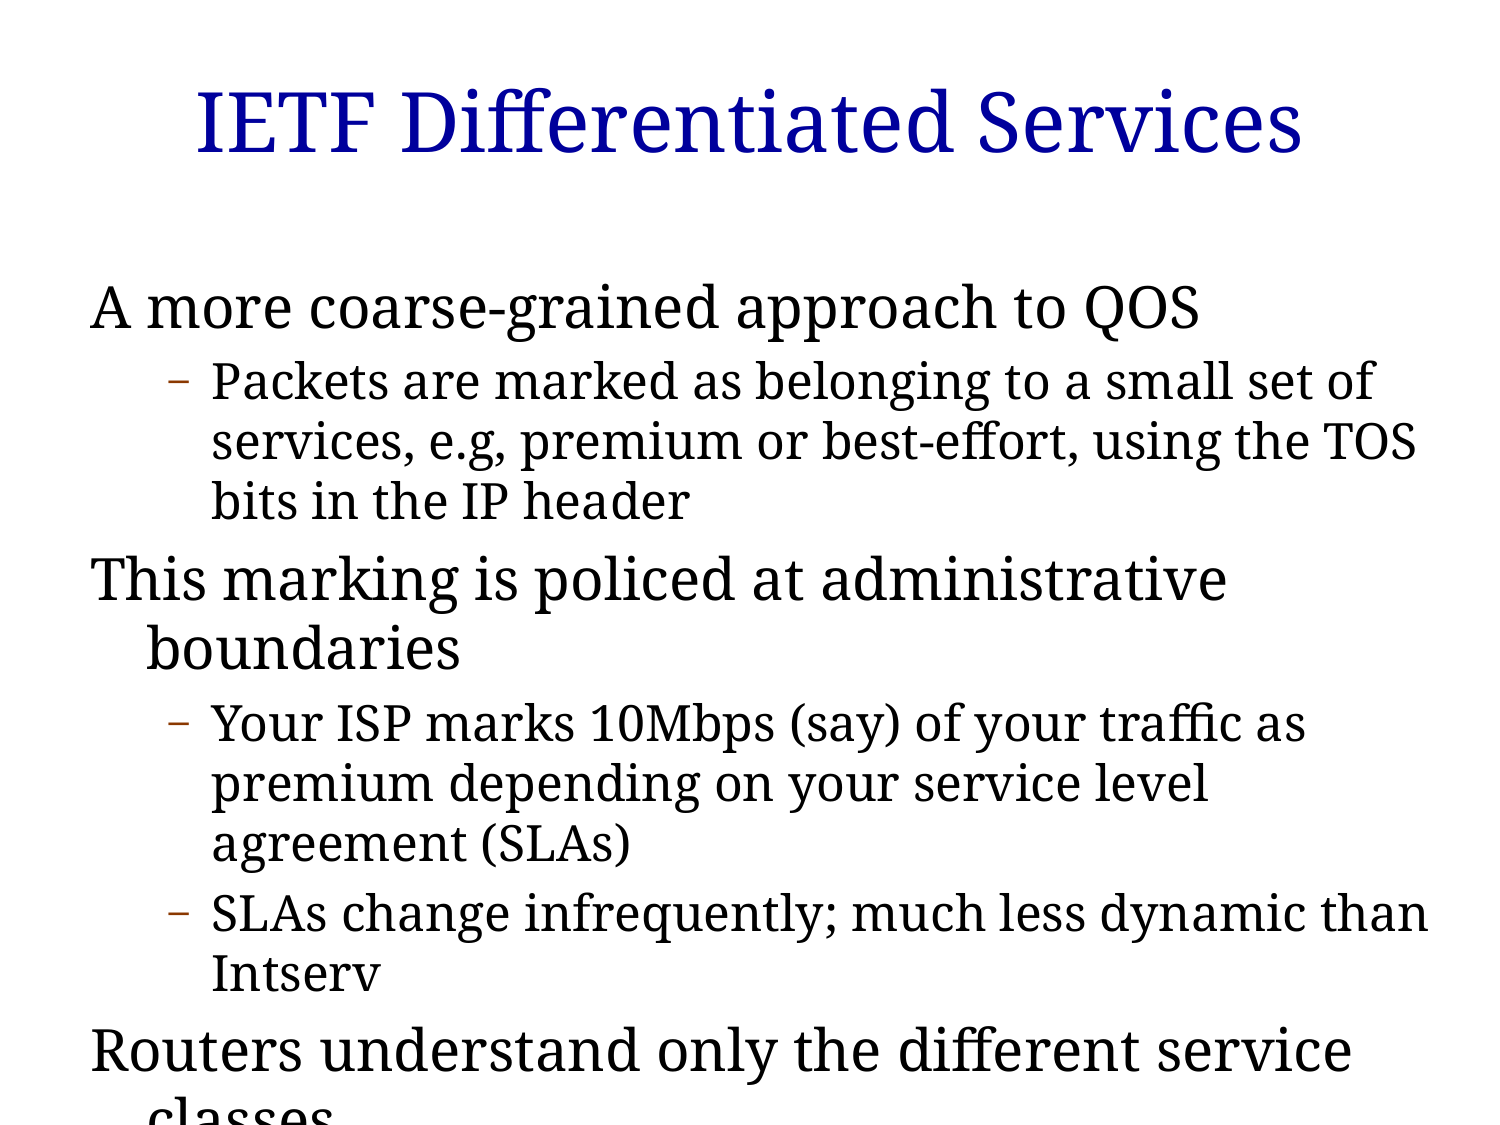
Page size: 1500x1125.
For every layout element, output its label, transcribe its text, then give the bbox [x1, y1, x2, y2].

title IETF Differentiated Services [74, 47, 1426, 191]
list A more coarse-grained approach to QOS Packets are marked as belonging to a small set of services, e.g, premium or best-effort, using the TOS bits in the IP header This marking is policed at administrative boundaries Your ISP marks 10Mbps (say) of your traffic as premium depending on your service level agreement (SLAs) SLAs change infrequently; much less dynamic than Intserv Routers understand only the different service classes Might separate classes with WFQ, but not separate flows [74, 262, 1476, 948]
